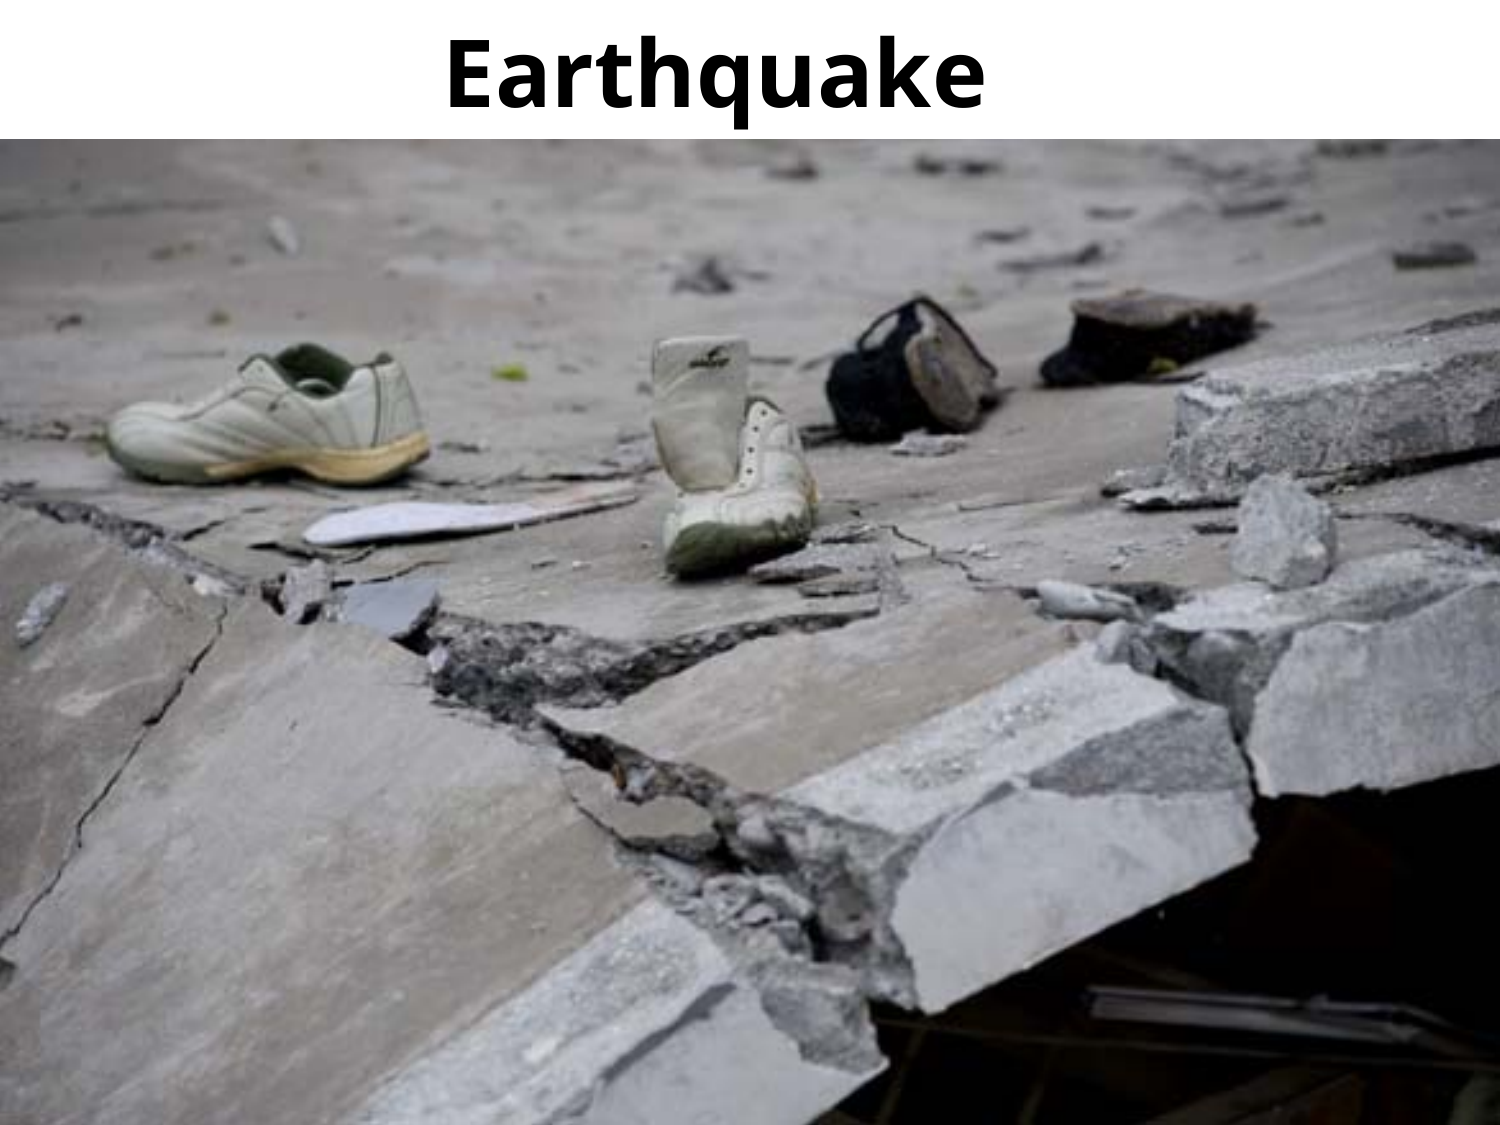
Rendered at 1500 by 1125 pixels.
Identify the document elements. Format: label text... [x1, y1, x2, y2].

title Earthquake [0, 1, 1423, 139]
picture [0, 139, 1500, 1125]
